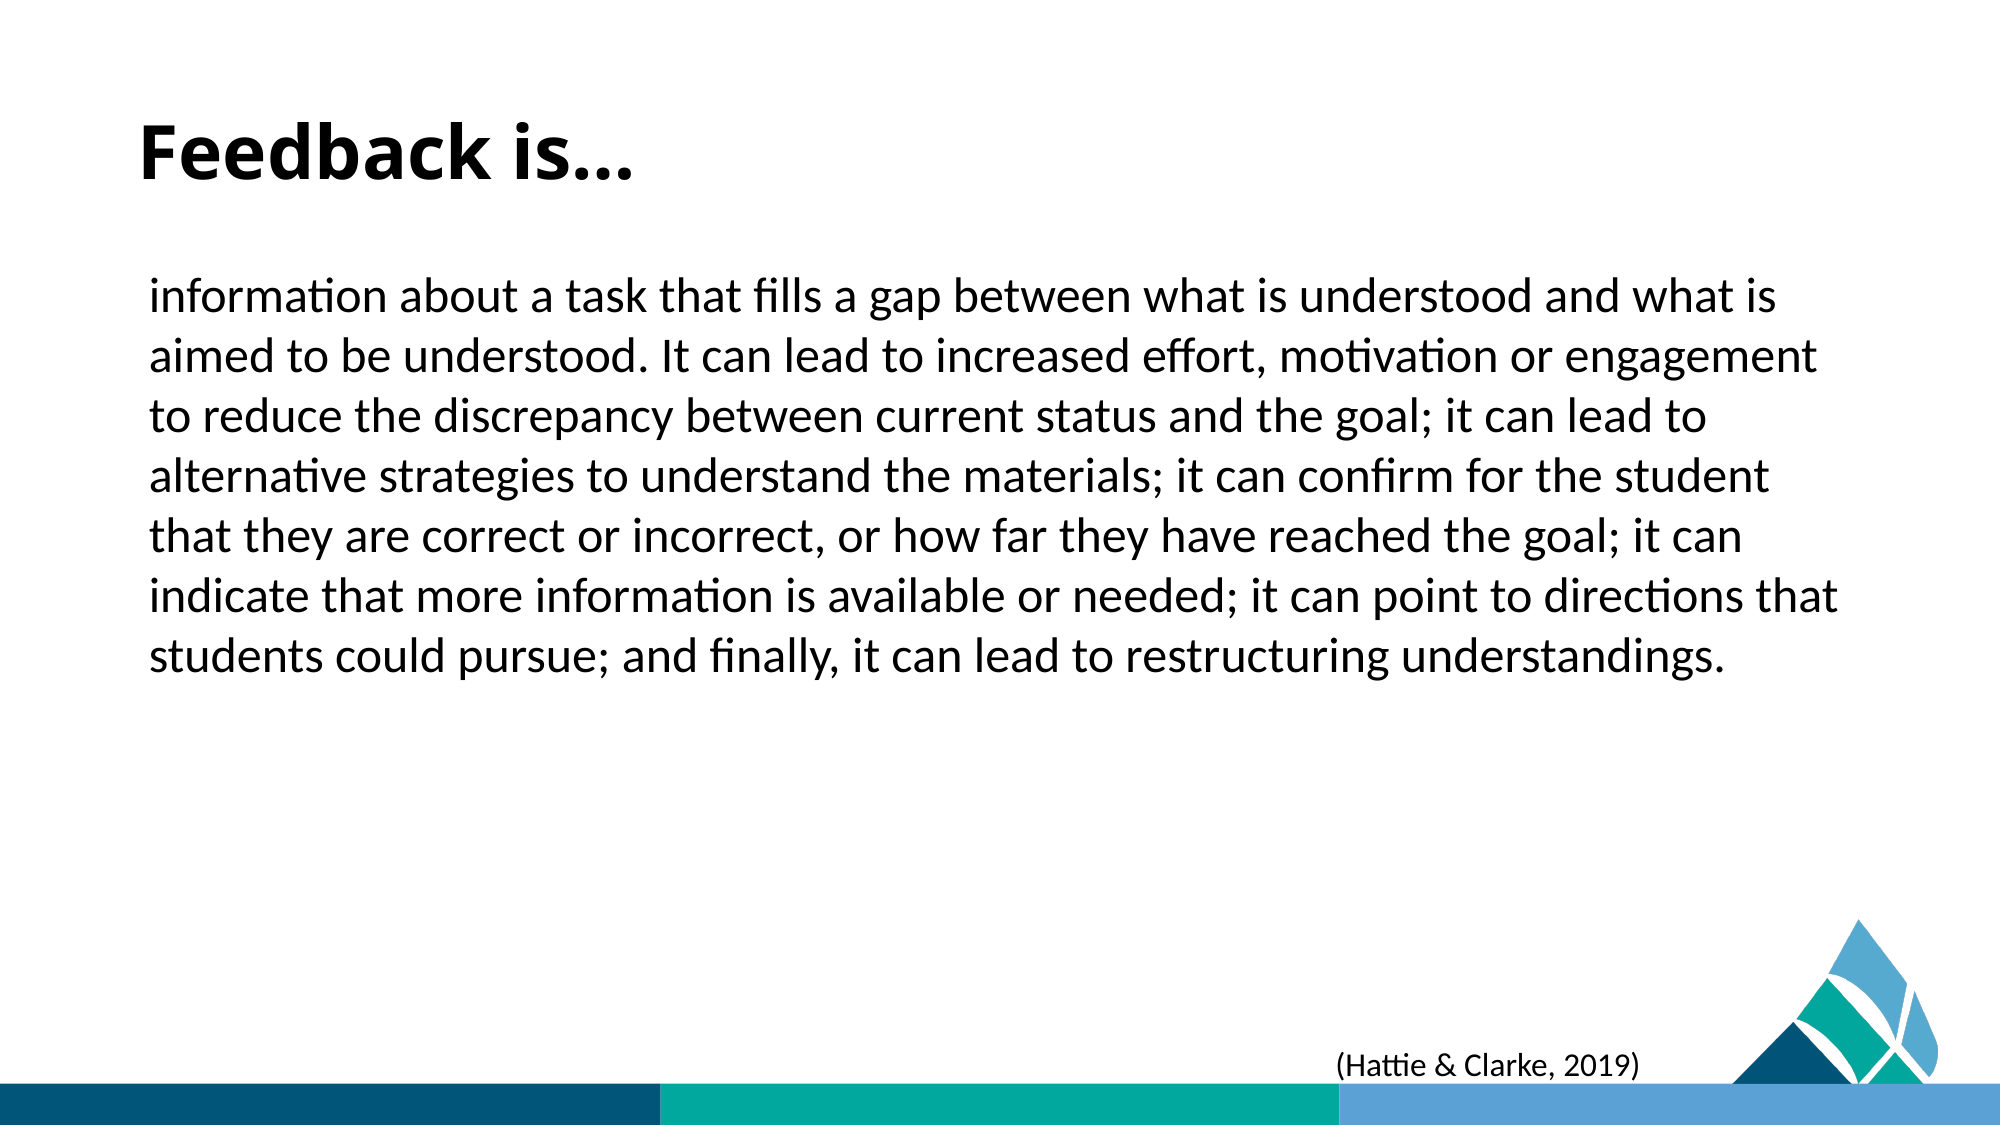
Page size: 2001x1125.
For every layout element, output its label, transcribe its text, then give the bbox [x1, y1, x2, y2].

text_box (Hattie & Clarke, 2019) [1320, 1035, 1809, 1091]
list information about a task that fills a gap between what is understood and what is aimed to be understood. It can lead to increased effort, motivation or engagement to reduce the discrepancy between current status and the goal; it can lead to alternative strategies to understand the materials; it can confirm for the student that they are correct or incorrect, or how far they have reached the goal; it can indicate that more information is available or needed; it can point to directions that students could pursue; and finally, it can lead to restructuring understandings. [137, 262, 1863, 931]
title Feedback is… [137, 59, 1863, 240]
picture [1732, 919, 1938, 1084]
